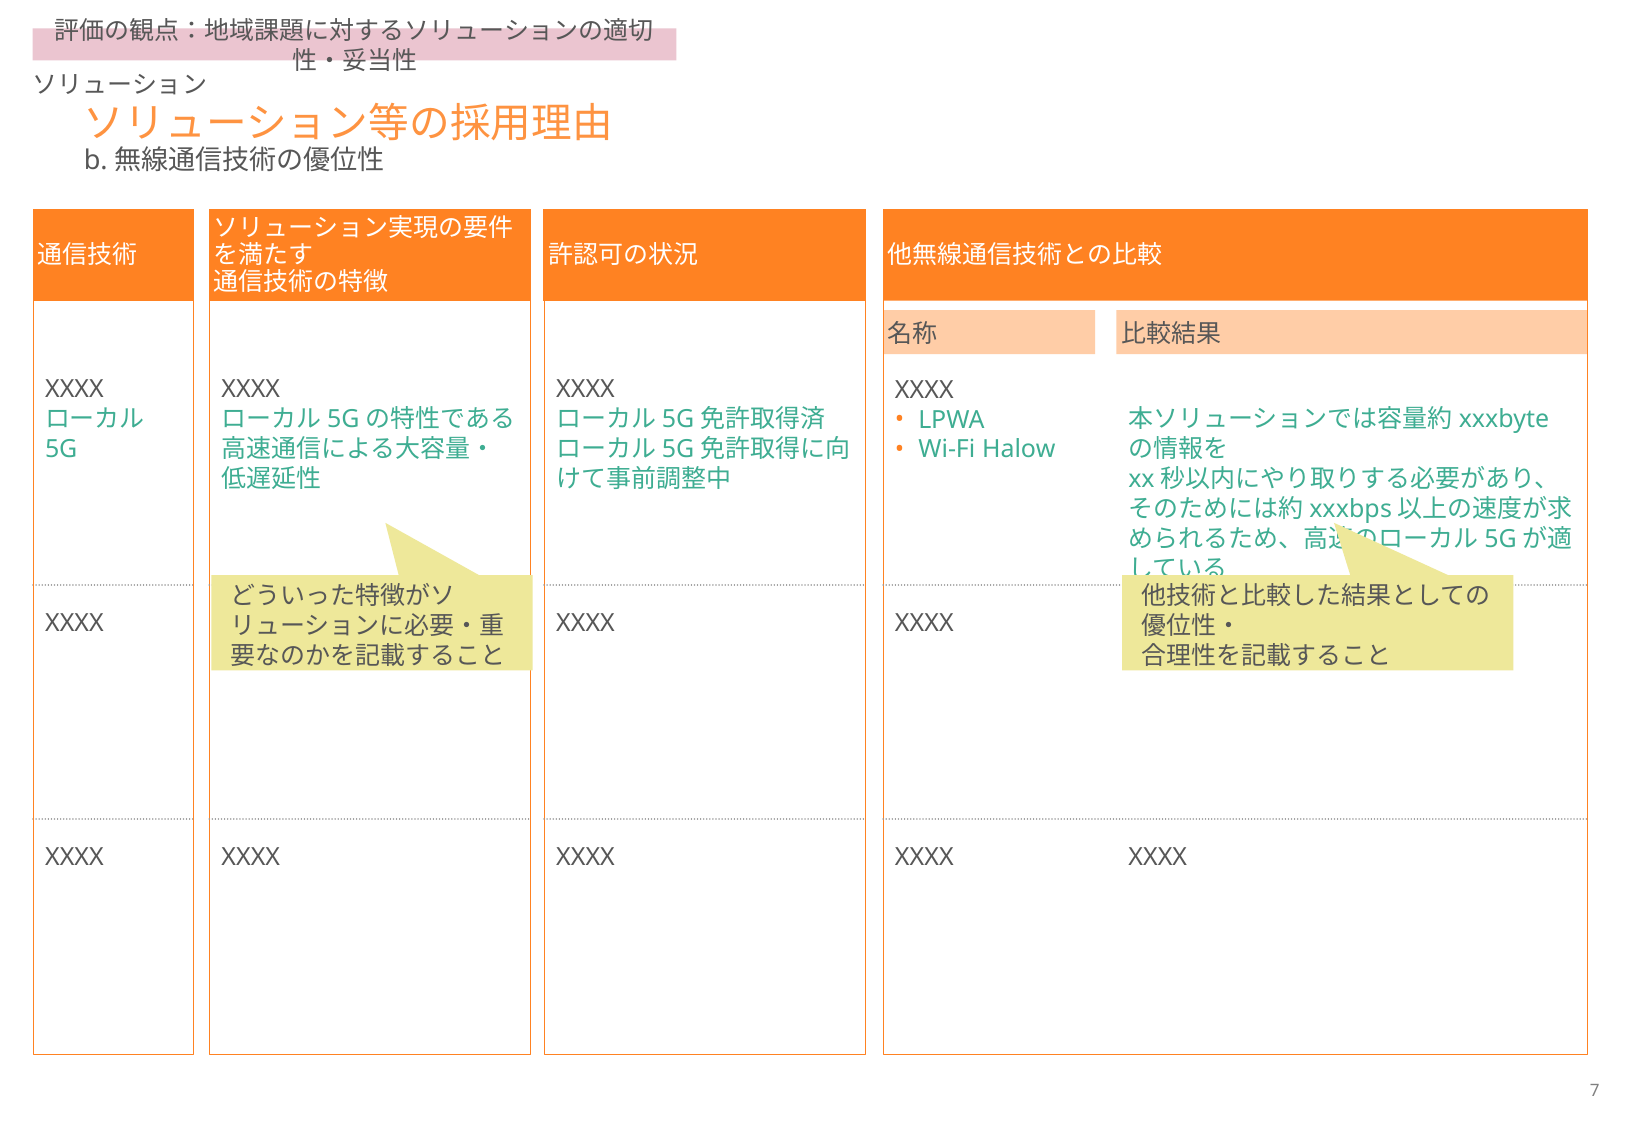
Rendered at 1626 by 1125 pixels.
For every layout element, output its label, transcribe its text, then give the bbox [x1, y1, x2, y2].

text_box [208, 208, 531, 584]
text_box [208, 586, 531, 818]
title ソリューション等の採用理由 b.無線通信技術の優位性 [83, 102, 1542, 176]
text_box ソリューション [32, 70, 1509, 96]
text_box [543, 208, 866, 584]
text_box 評価の観点：地域課題に対するソリューションの適切性・妥当性 [32, 27, 677, 61]
text_box [543, 820, 866, 1055]
text_box どういった特徴がソリューションに必要・重要なのかを記載すること [210, 522, 534, 672]
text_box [882, 209, 1588, 1055]
text_box [208, 820, 531, 1055]
text_box [32, 208, 195, 1055]
text_box [543, 586, 866, 818]
